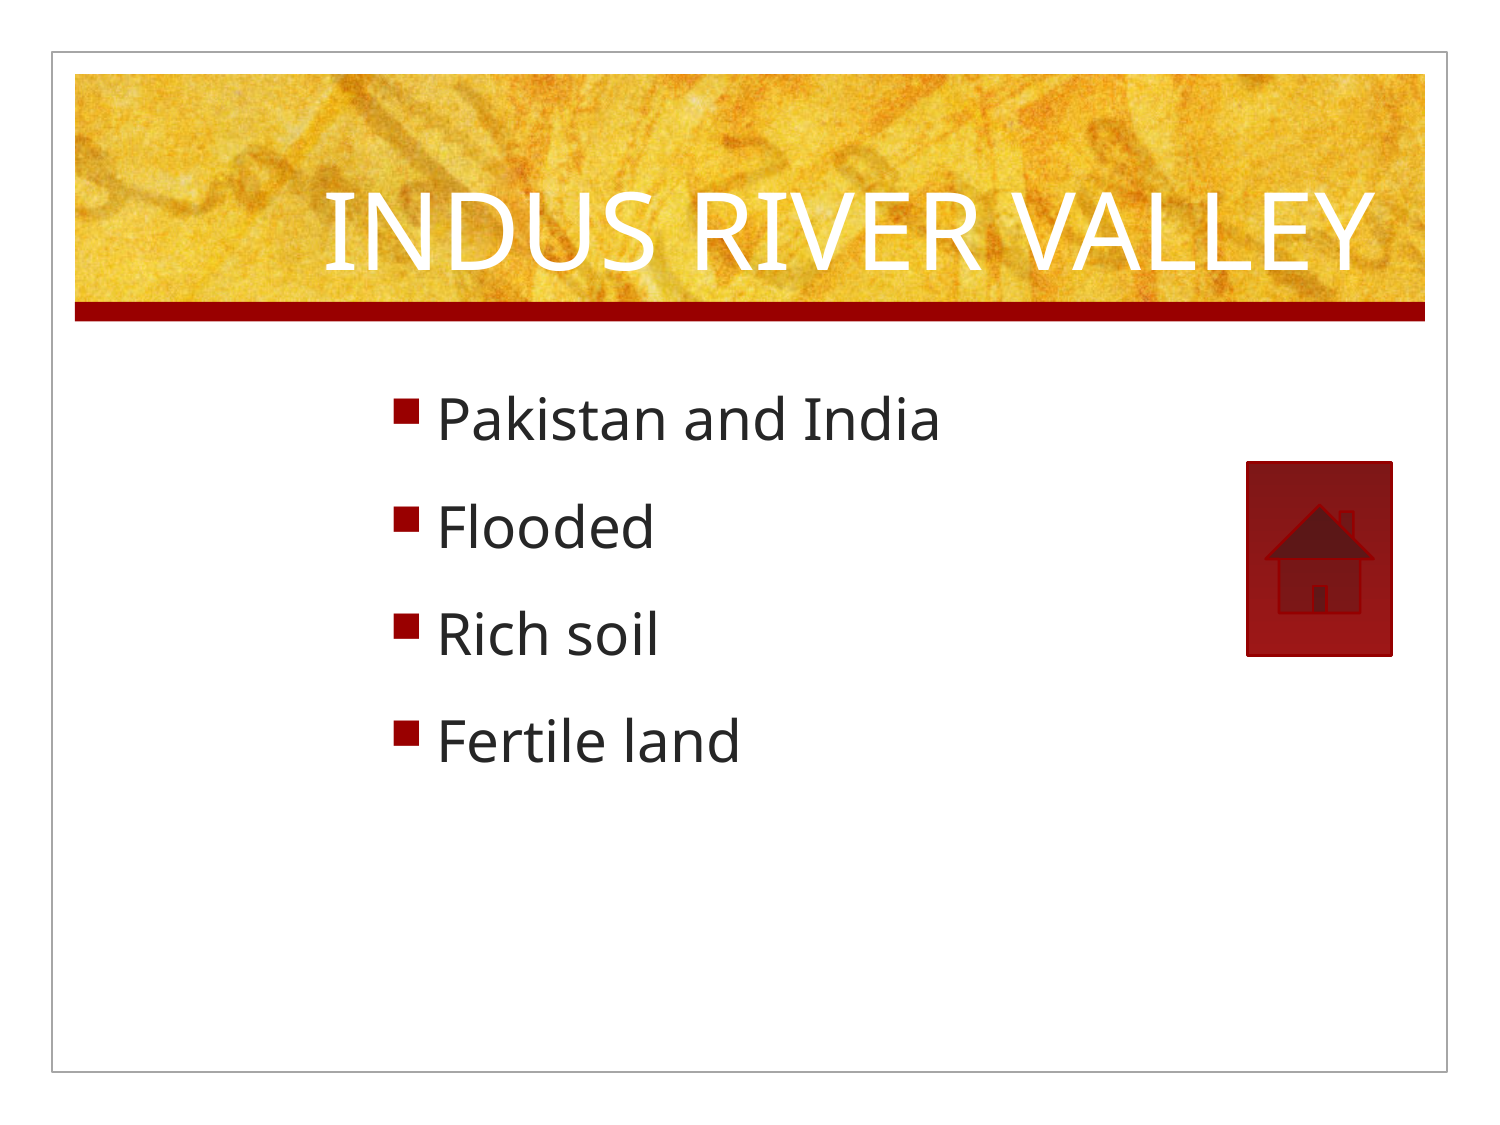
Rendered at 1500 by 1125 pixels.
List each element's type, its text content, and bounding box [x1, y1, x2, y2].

picture [75, 74, 1425, 301]
text_box [1246, 461, 1393, 657]
list Pakistan and India Flooded Rich soil Fertile land [375, 375, 1392, 1005]
title INDUS RIVER VALLEY [108, 74, 1392, 292]
